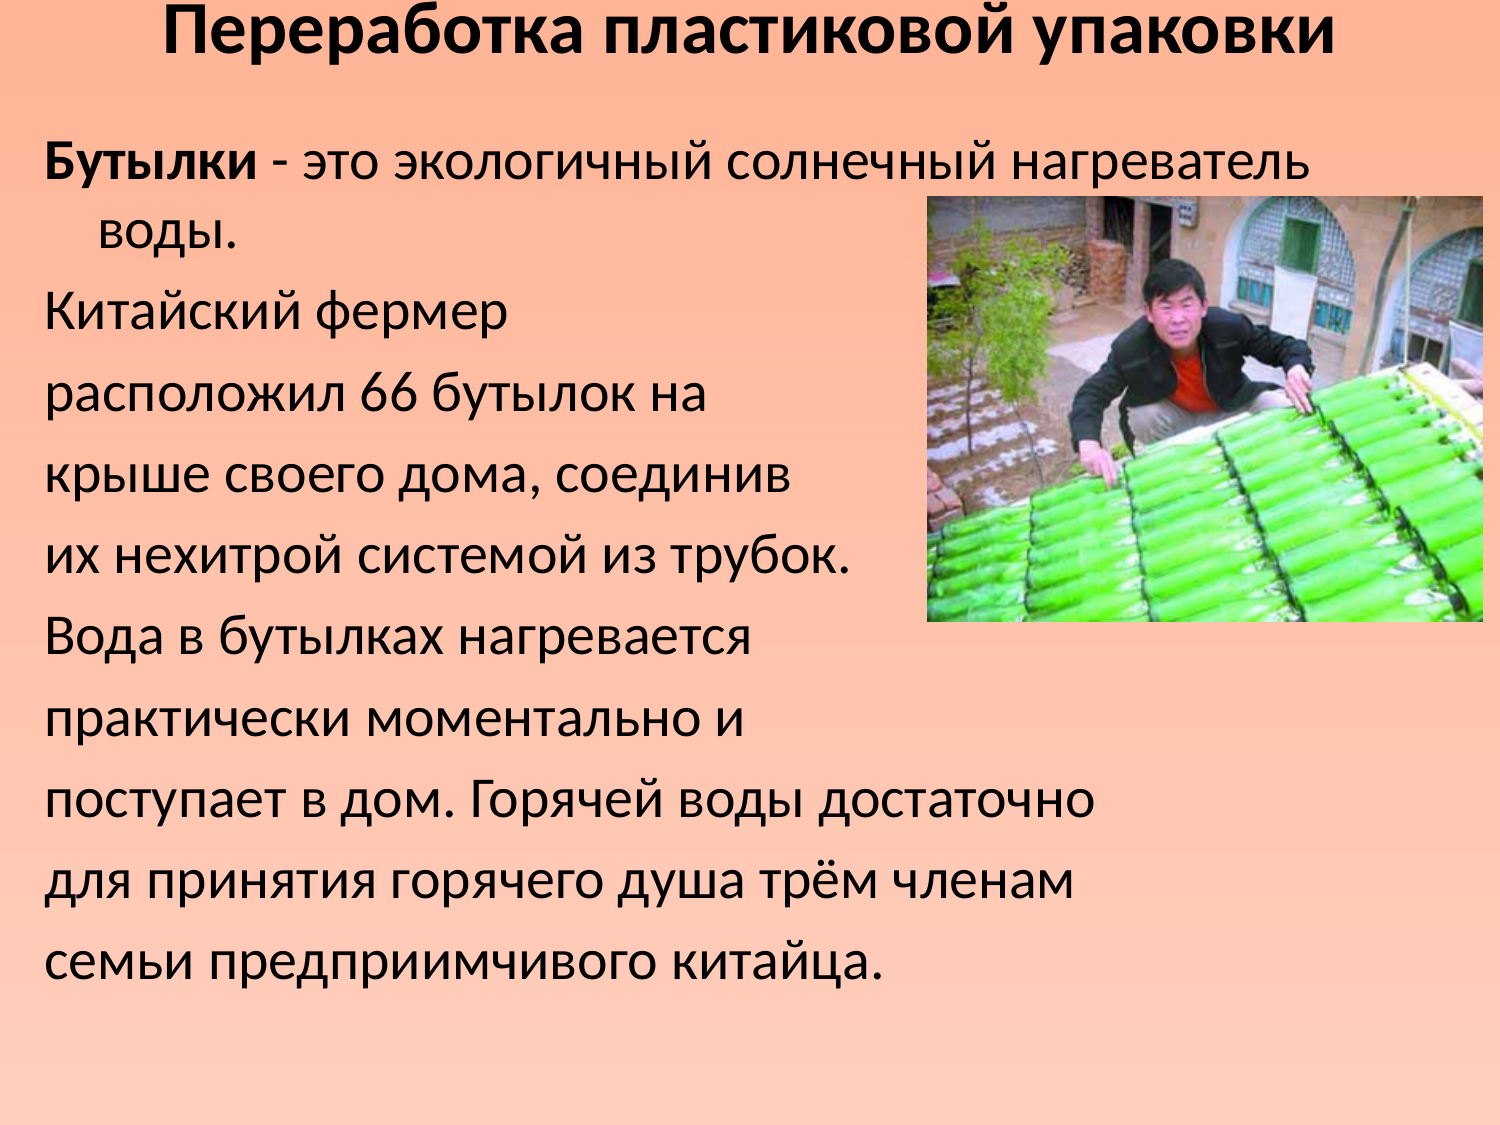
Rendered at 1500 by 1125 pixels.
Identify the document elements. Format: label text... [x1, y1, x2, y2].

title Переработка пластиковой упаковки [75, 0, 1425, 138]
picture [926, 196, 1483, 622]
list Бутылки - это экологичный солнечный нагреватель воды. Китайский фермер расположил 66 бутылок на крыше своего дома, соединив их нехитрой системой из трубок. Вода в бутылках нагревается практически моментально и поступает в дом. Горячей воды достаточно для принятия горячего душа трём членам семьи предприимчивого китайца. [29, 113, 1380, 1005]
